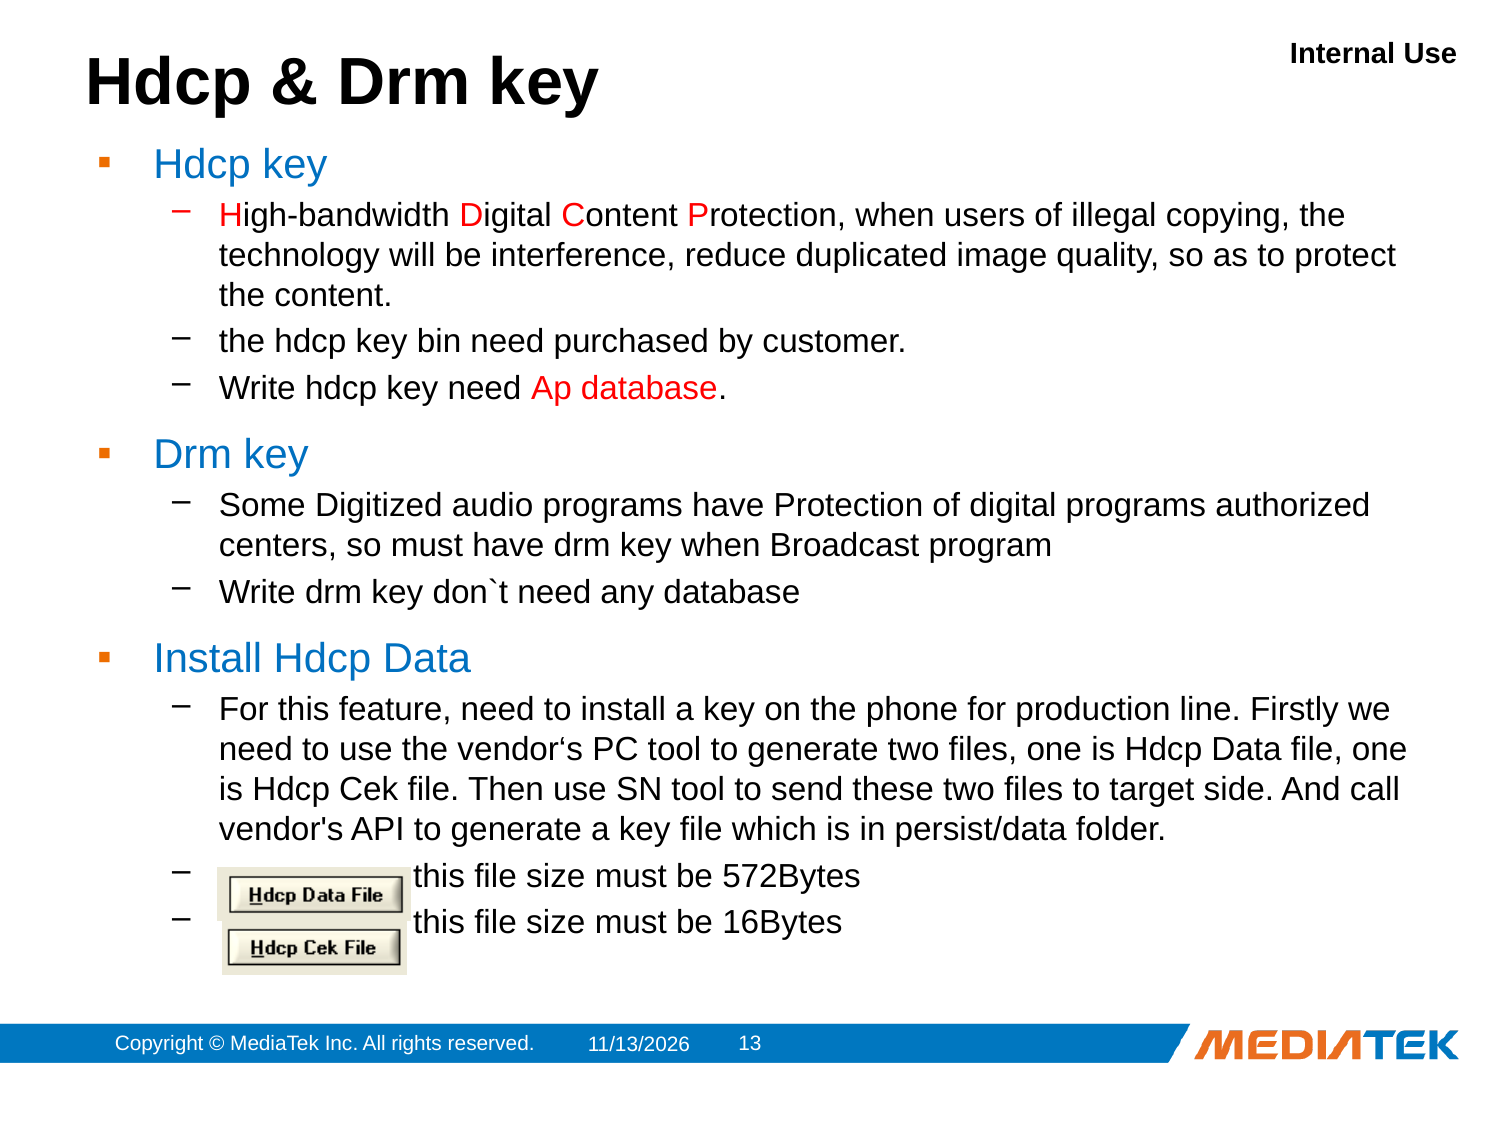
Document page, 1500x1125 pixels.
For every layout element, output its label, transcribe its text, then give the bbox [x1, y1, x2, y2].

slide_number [573, 1022, 711, 1090]
picture [789, 1023, 1459, 1063]
slide_number 12 [711, 1022, 789, 1090]
footer Copyright © MediaTek Inc. All rights reserved. [99, 1022, 573, 1090]
list Hdcp key High-bandwidth Digital Content Protection, when users of illegal copying, the technology will be interference, reduce duplicated image quality, so as to protect the content. the hdcp key bin need purchased by customer. Write hdcp key need Ap database. Drm key Some Digitized audio programs have Protection of digital programs authorized centers, so must have drm key when Broadcast program Write drm key don`t need any database Install Hdcp Data For this feature, need to install a key on the phone for production line. Firstly we need to use the vendor‘s PC tool to generate two files, one is Hdcp Data file, one is Hdcp Cek file. Then use SN tool to send these two files to target side. And call vendor's API to generate a key file which is in persist/data folder. this file size must be 572Bytes this file size must be 16Bytes [81, 128, 1454, 989]
picture [0, 1023, 99, 1063]
title Hdcp & Drm key [70, 23, 1442, 132]
picture [217, 866, 411, 976]
